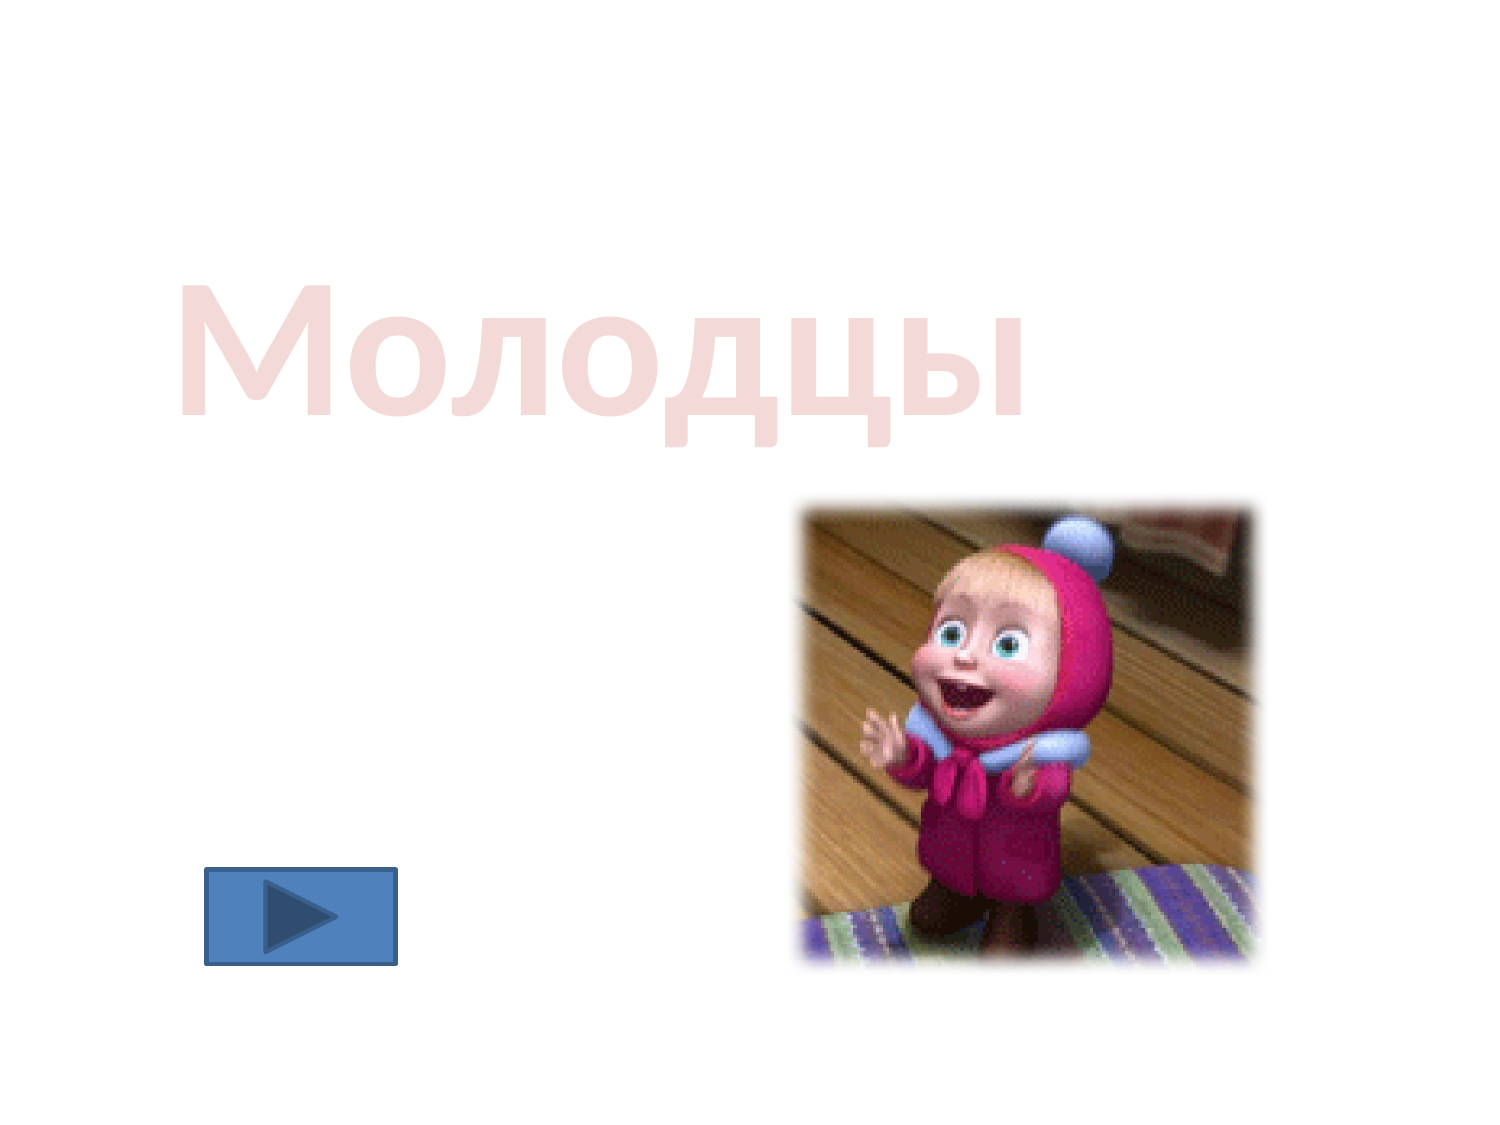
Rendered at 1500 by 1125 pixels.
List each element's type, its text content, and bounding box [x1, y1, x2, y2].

text_box [204, 867, 398, 966]
text_box Молодцы [88, 208, 1117, 463]
picture [785, 491, 1270, 977]
